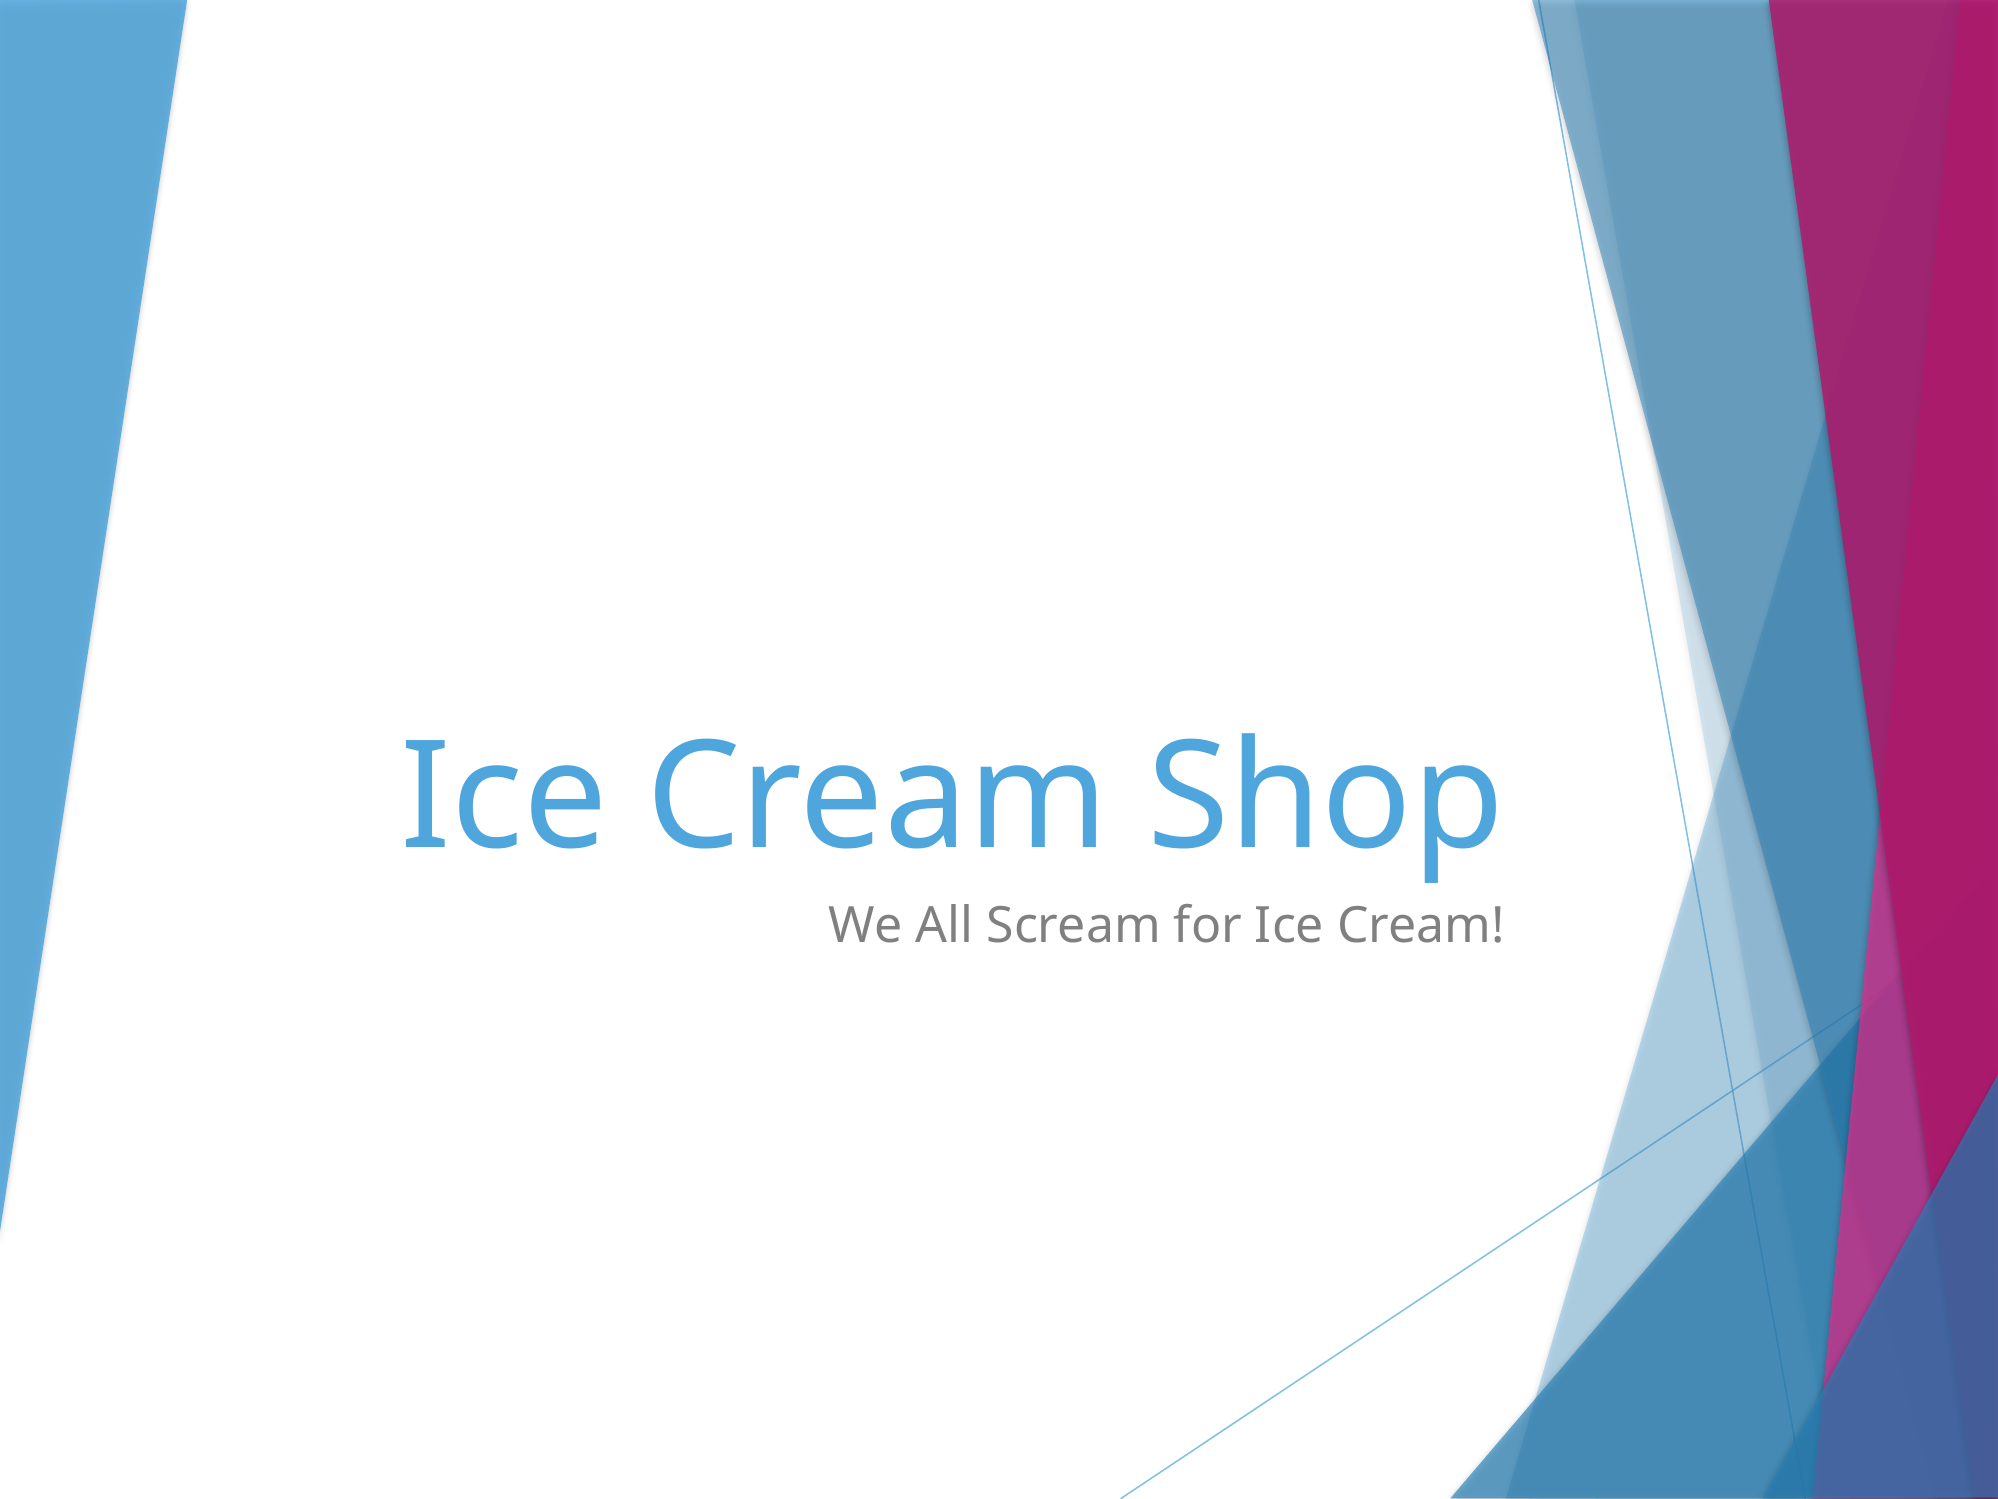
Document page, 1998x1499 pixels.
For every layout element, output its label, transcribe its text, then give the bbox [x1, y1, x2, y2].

subtitle We All Scream for Ice Cream! [247, 885, 1521, 1125]
title Ice Cream Shop [247, 525, 1521, 885]
